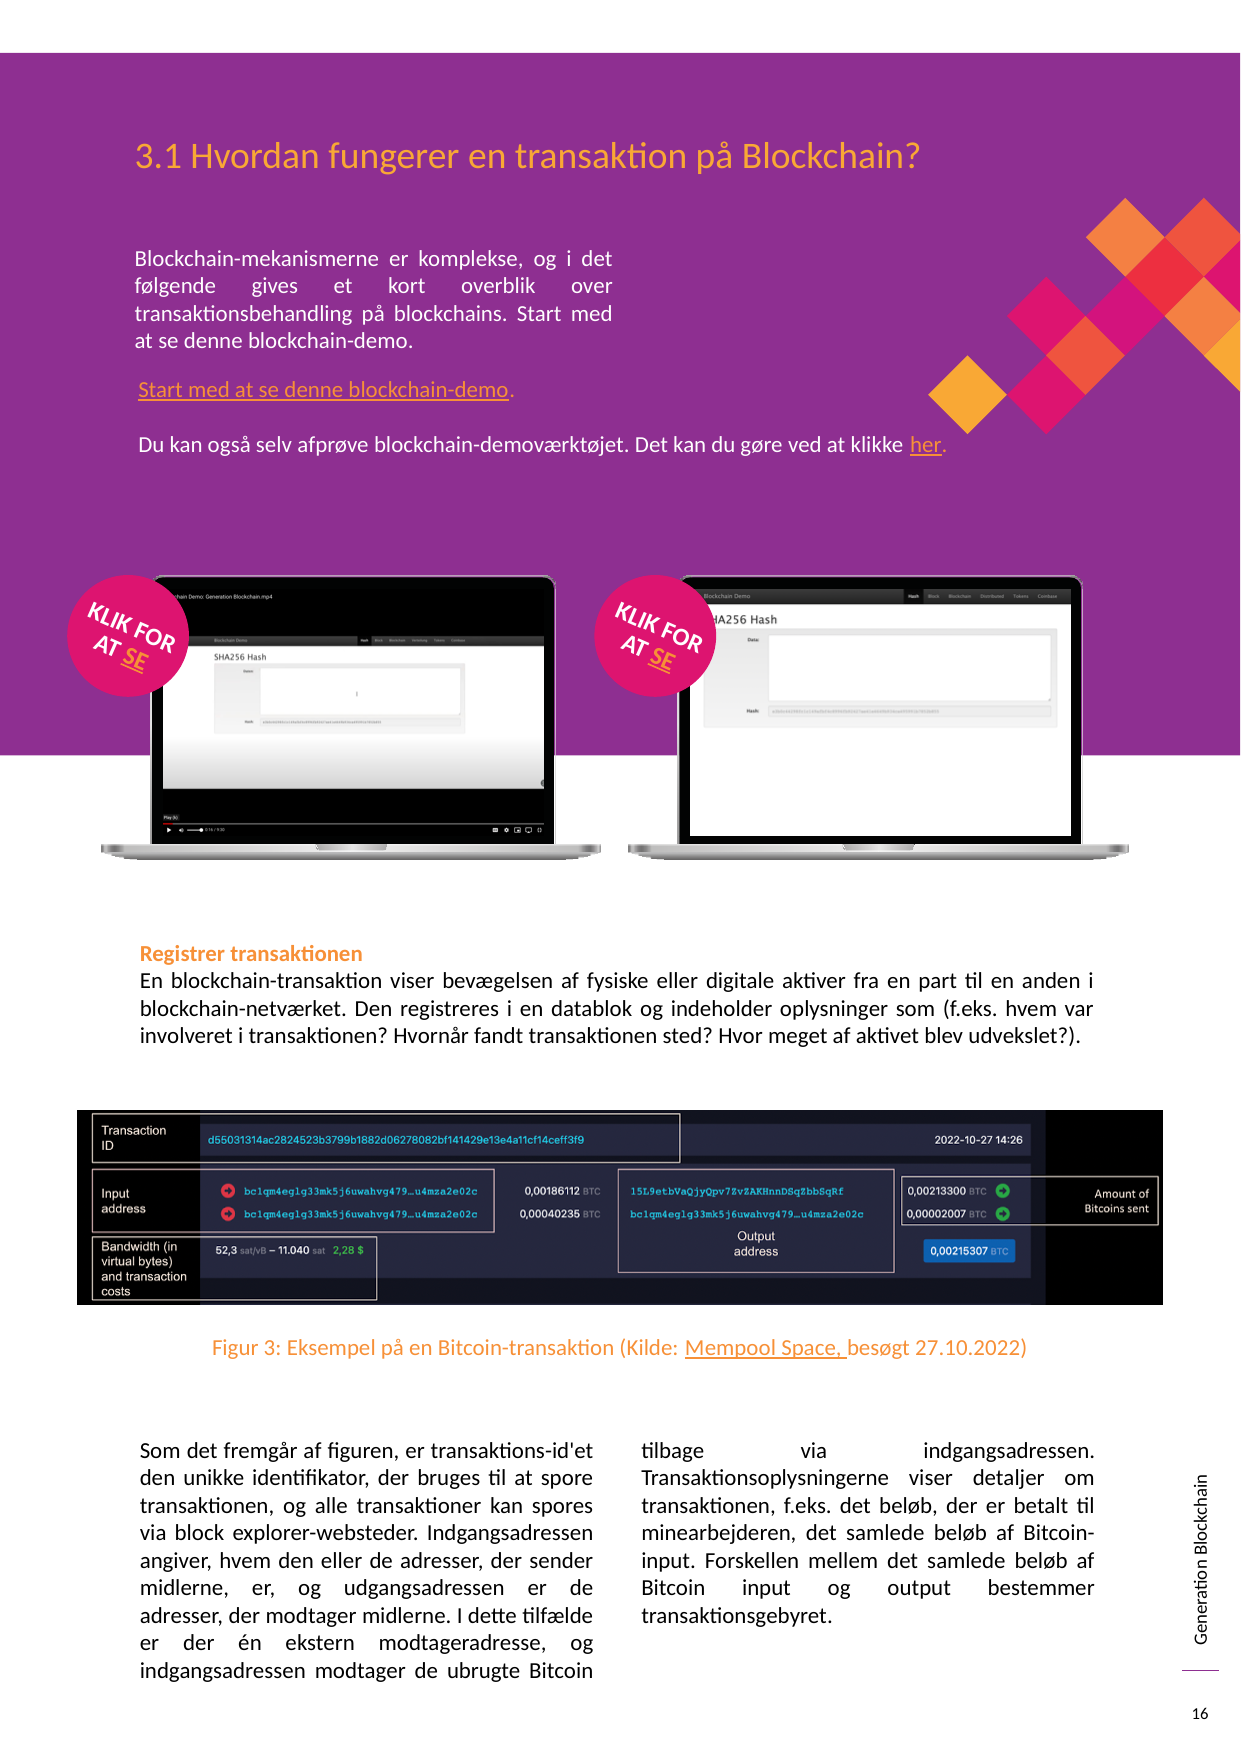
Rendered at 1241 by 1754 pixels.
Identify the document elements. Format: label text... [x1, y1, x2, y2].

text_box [628, 575, 1129, 860]
slide_number 16 [1169, 1674, 1231, 1751]
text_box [58, 574, 194, 697]
text_box Start med at se denne blockchain-demo. Du kan også selv afprøve blockchain-demoværktøjet. Det kan du gøre ved at klikke her. [123, 312, 1117, 575]
picture [690, 589, 1071, 836]
picture [163, 589, 544, 836]
text_box 3.1 Hvordan fungerer en transaktion på Blockchain? [119, 123, 1113, 201]
text_box Figur 3: Eksempel på en Bitcoin-transaktion (Kilde: Mempool Space, besøgt 27.10.2022) [124, 1325, 1116, 1368]
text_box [101, 575, 601, 860]
list Blockchain-mekanismerne er komplekse, og i det følgende gives et kort overblik over transaktionsbehandling på blockchains. Start med at se denne blockchain-demo. [119, 236, 629, 314]
text_box Som det fremgår af figuren, er transaktions-id'et den unikke identifikator, der bruges til at spore transaktionen, og alle transaktioner kan spores via block explorer-websteder. Indgangsadressen angiver, hvem den eller de adresser, der sender midlerne, er, og udgangsadressen er de adresser, der modtager midlerne. I dette tilfælde er der én ekstern modtageradresse, og indgangsadressen modtager de ubrugte Bitcoin tilbage via indgangsadressen. Transaktionsoplysningerne viser detaljer om transaktionen, f.eks. det beløb, der er betalt til minearbejderen, det samlede beløb af Bitcoin-input. Forskellen mellem det samlede beløb af Bitcoin input og output bestemmer transaktionsgebyret. [124, 1428, 1111, 1595]
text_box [939, 197, 1241, 435]
picture [77, 1110, 1163, 1307]
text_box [585, 574, 721, 697]
text_box Registrer transaktionen En blockchain-transaktion viser bevægelsen af fysiske eller digitale aktiver fra en part til en anden i blockchain-netværket. Den registreres i en datablok og indeholder oplysninger som (f.eks. hvem var involveret i transaktionen? Hvornår fandt transaktionen sted? Hvor meget af aktivet blev udvekslet?). [124, 931, 1111, 1098]
